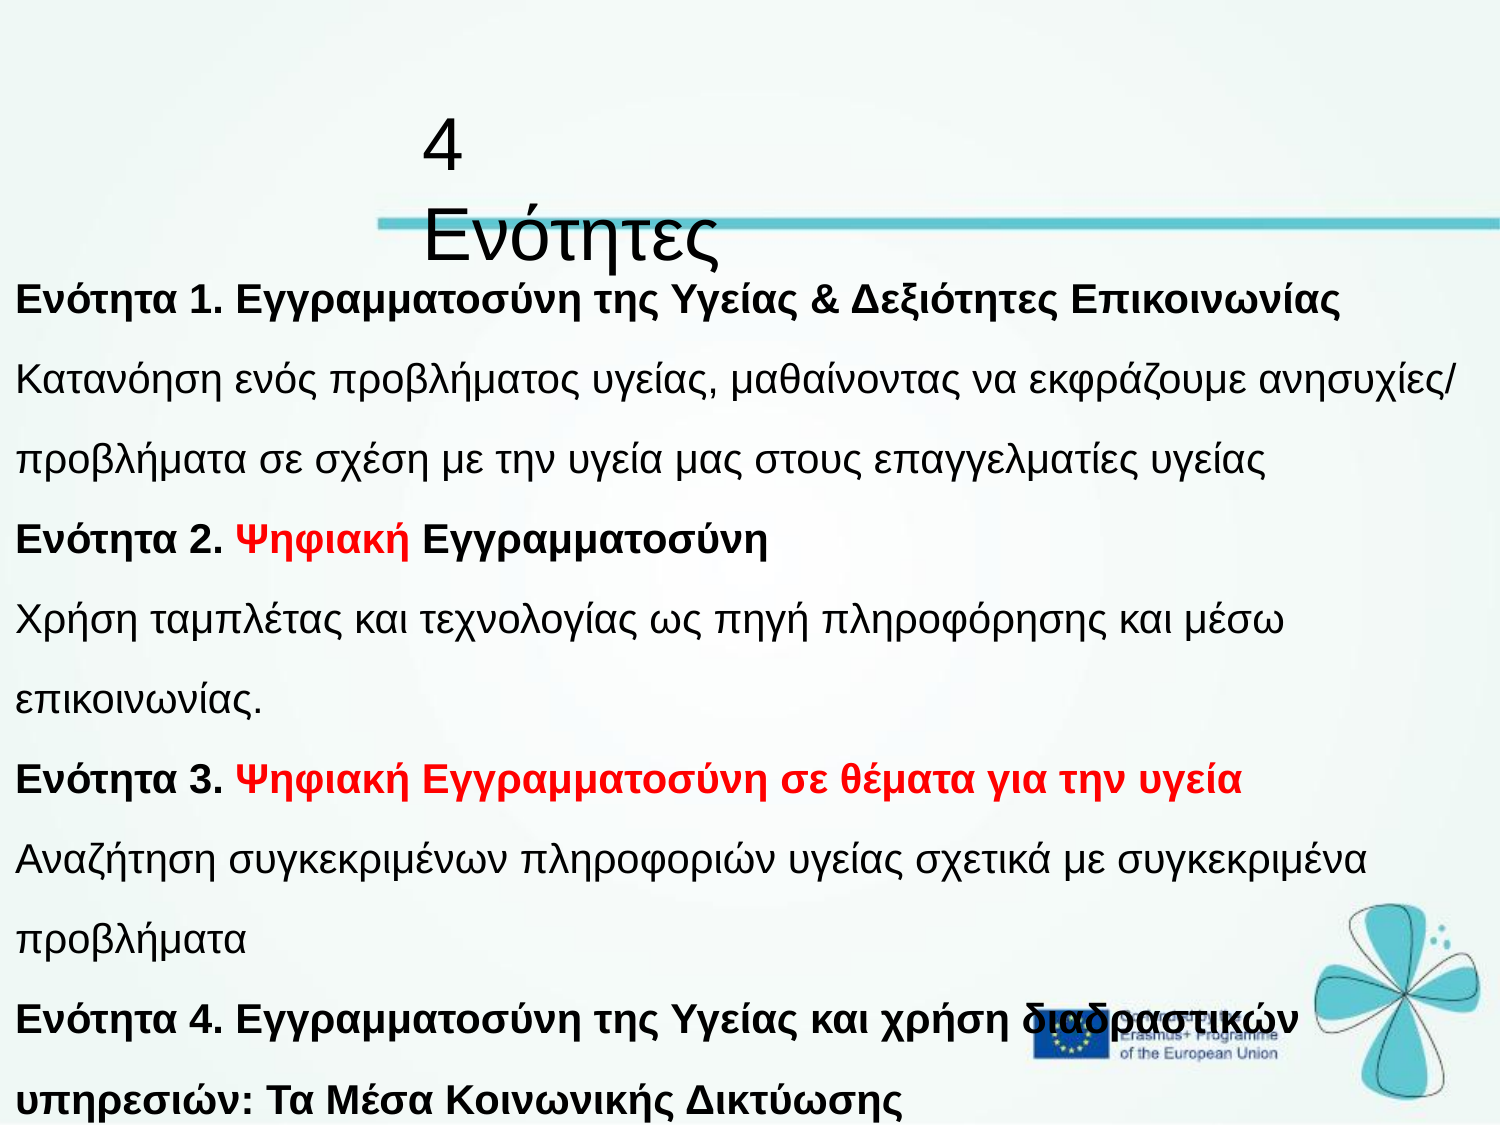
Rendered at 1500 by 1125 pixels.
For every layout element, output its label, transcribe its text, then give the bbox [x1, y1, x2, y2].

text_box 4 Ενότητες [407, 87, 797, 283]
picture [0, 0, 1500, 1125]
text_box Ενότητα 1. Εγγραμματοσύνη της Υγείας & Δεξιότητες Επικοινωνίας Κατανόηση ενός προβλήματος υγείας, μαθαίνοντας να εκφράζουμε ανησυχίες/ προβλήματα σε σχέση με την υγεία μας στους επαγγελματίες υγείας Ενότητα 2. Ψηφιακή Εγγραμματοσύνη Χρήση ταμπλέτας και τεχνολογίας ως πηγή πληροφόρησης και μέσω επικοινωνίας. Ενότητα 3. Ψηφιακή Εγγραμματοσύνη σε θέματα για την υγεία Αναζήτηση συγκεκριμένων πληροφοριών υγείας σχετικά με συγκεκριμένα προβλήματα Ενότητα 4. Εγγραμματοσύνη της Υγείας και χρήση διαδραστικών υπηρεσιών: Τα Μέσα Κοινωνικής Δικτύωσης Πρόσβαση και χρήση των μέσων κοινωνικής δικτύωσης και διαδραστικών υπηρεσιών. Εύρεση χρήσιμων πληροφοριών και υπηρεσιών χρησιμοποιώντας κριτική σκέψη. [0, 234, 1477, 1125]
